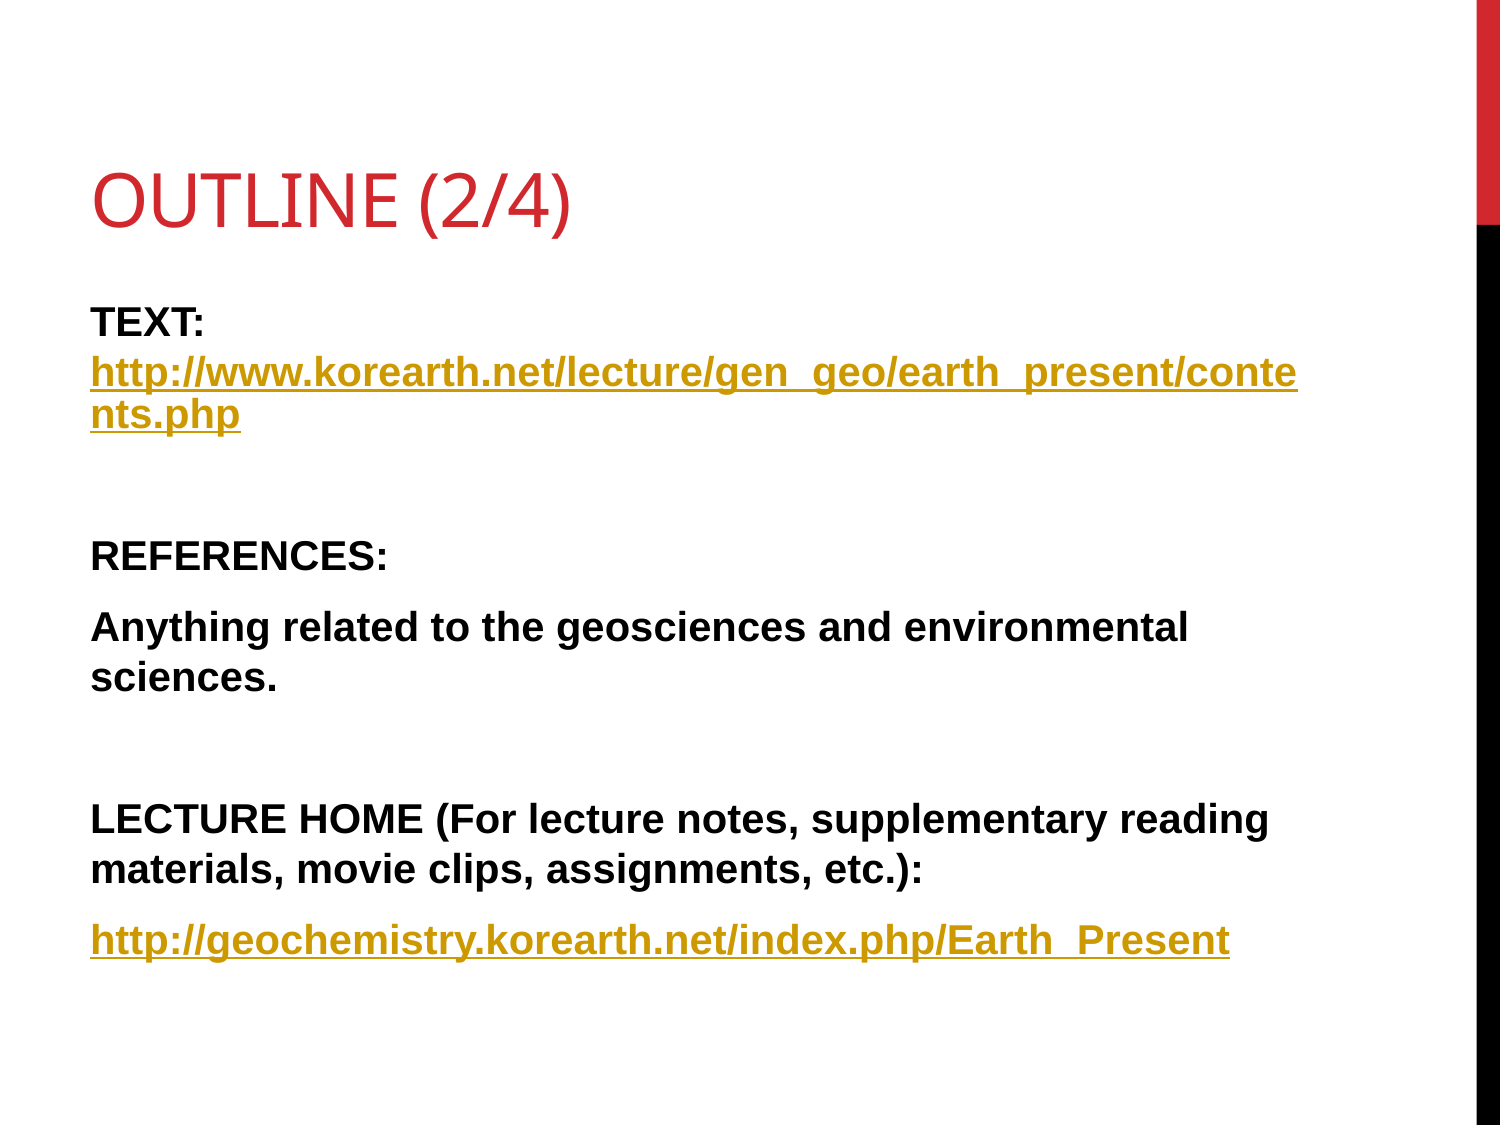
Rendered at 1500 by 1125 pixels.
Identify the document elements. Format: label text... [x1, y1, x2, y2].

list TEXT: http://www.korearth.net/lecture/gen_geo/earth_present/contents.php REFERENCES: Anything related to the geosciences and environmental sciences. LECTURE HOME (For lecture notes, supplementary reading materials, movie clips, assignments, etc.): http://geochemistry.korearth.net/index.php/Earth_Present [75, 287, 1325, 1005]
title Outline (2/4) [75, 25, 1025, 250]
